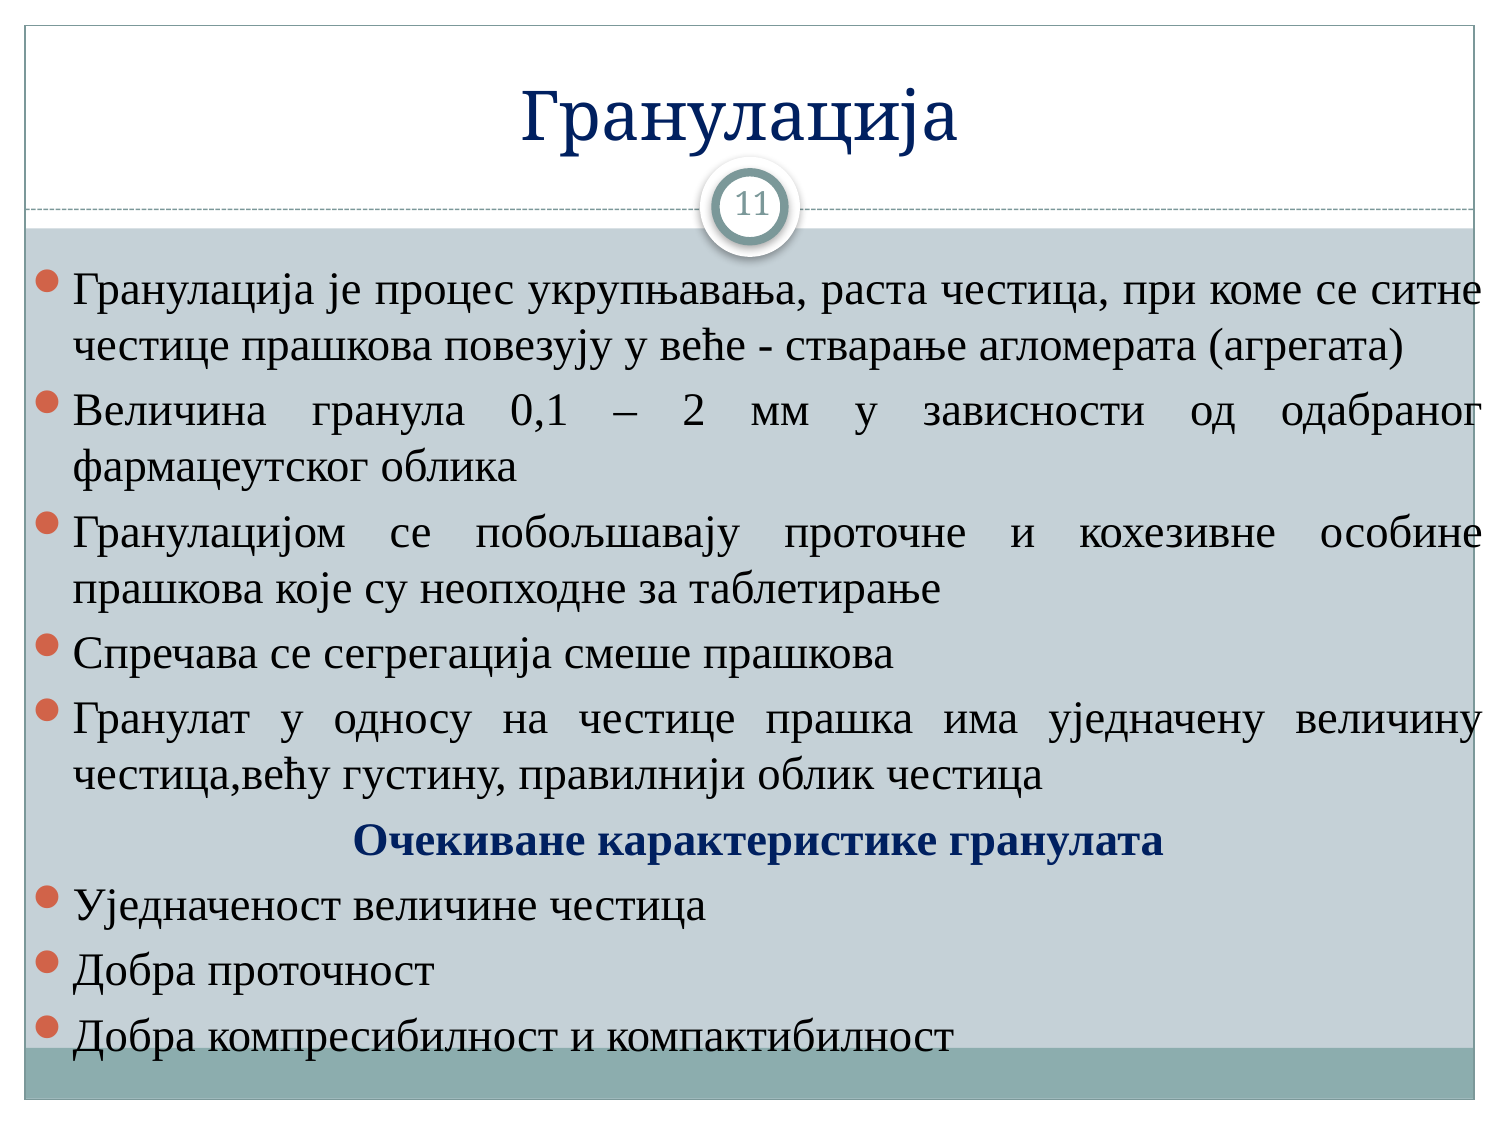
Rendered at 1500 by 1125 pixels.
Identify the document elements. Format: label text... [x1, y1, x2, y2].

list Гранулација је процес укрупњавања, раста честица, при коме се ситне честице прашкова повезују у веће - стварање агломерата (агрегата) Величина гранула 0,1 – 2 мм у зависности од одабраног фармацеутског облика Гранулацијом се побољшавају проточне и кохезивне особине прашкова које су неопходне за таблетирање Спречава се сегрегација смеше прашкова Гранулат у односу на честице прашка има уједначену величину честица,већу густину, правилнији облик честица Очекиване карактеристике гранулата Уједначеност величине честица Добра проточност Добра компресибилност и компактибилност [17, 250, 1500, 1118]
title Гранулација [49, 37, 1450, 162]
slide_number 11 [715, 168, 791, 241]
